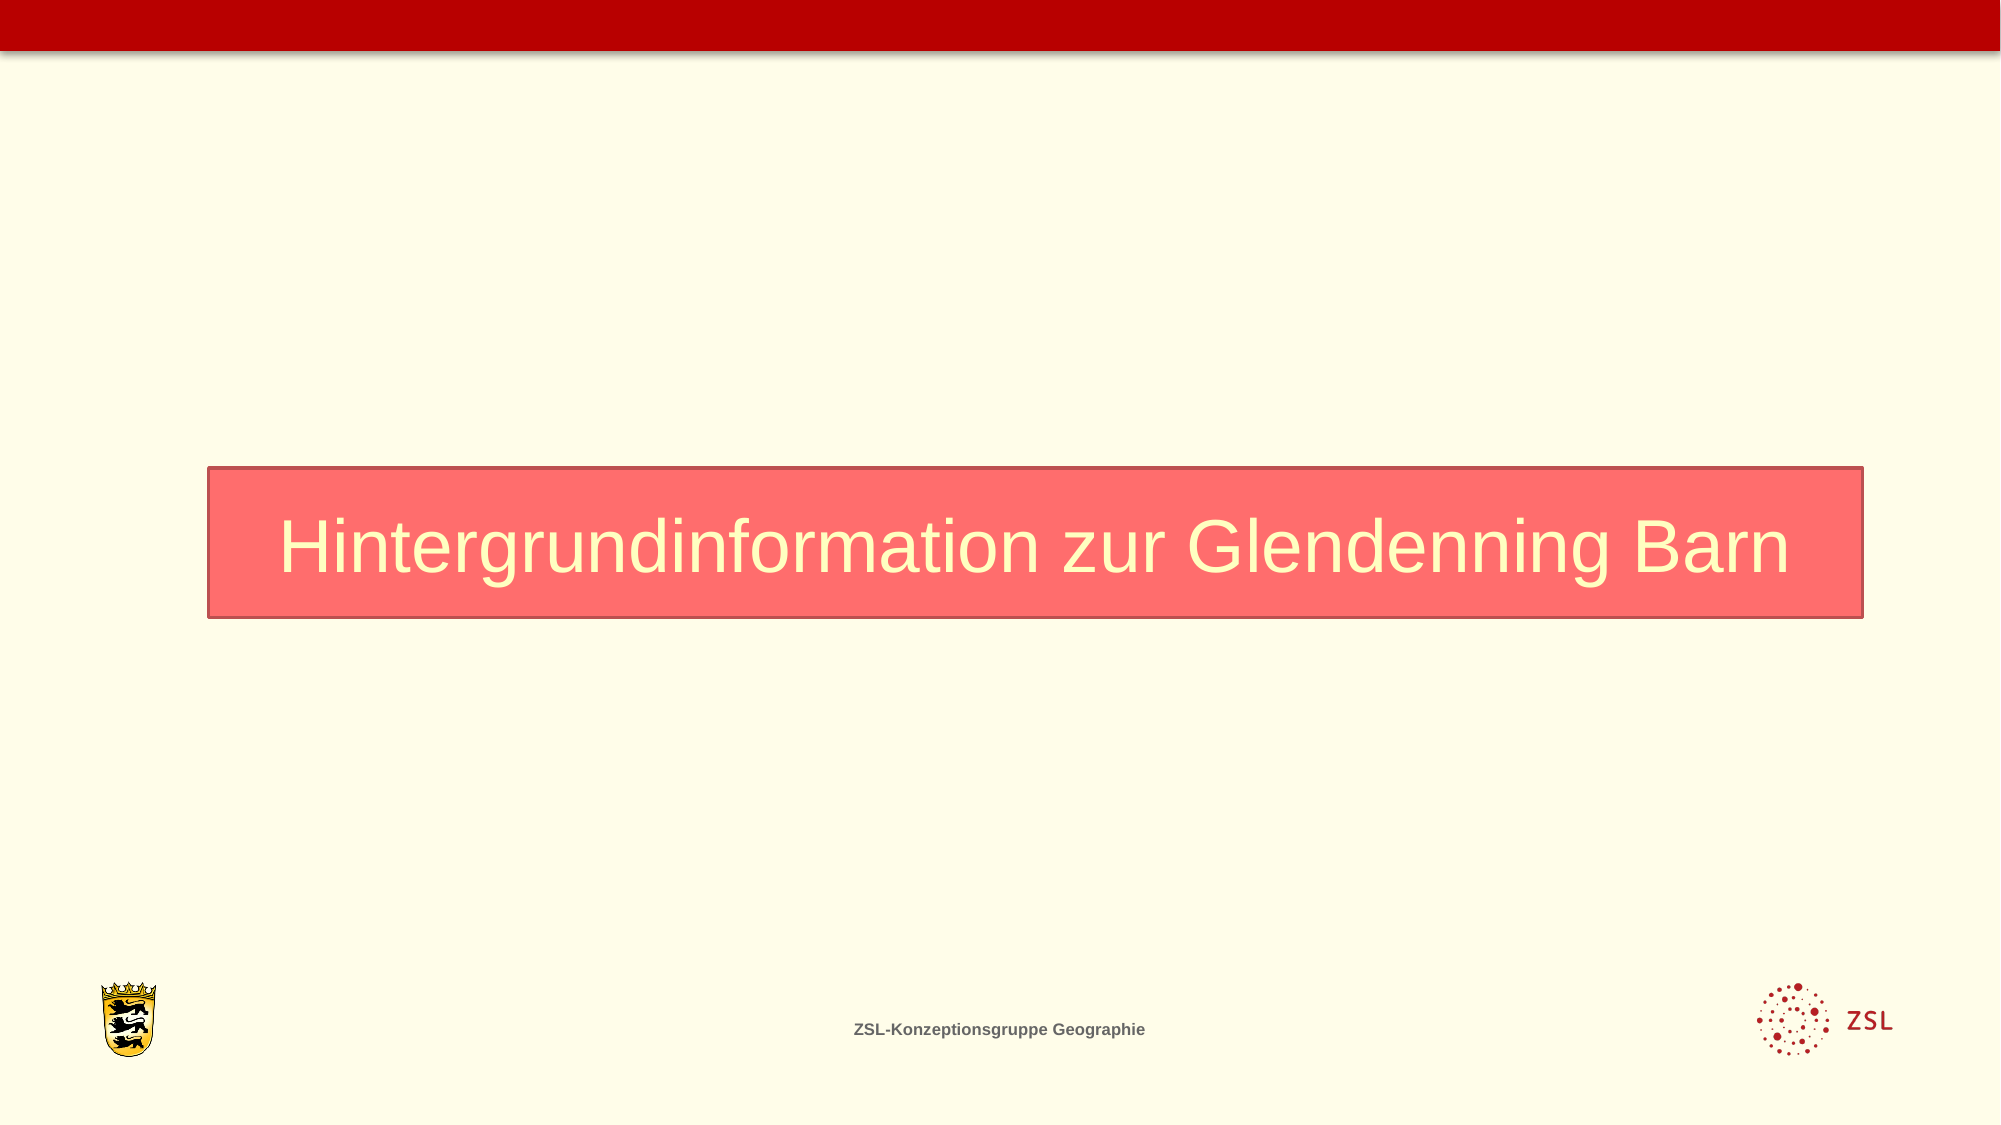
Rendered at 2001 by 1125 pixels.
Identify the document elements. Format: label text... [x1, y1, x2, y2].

footer ZSL-Konzeptionsgruppe Geographie [704, 1011, 1296, 1071]
picture [99, 979, 158, 1059]
text_box Hintergrundinformation zur Glendenning Barn [207, 466, 1864, 619]
